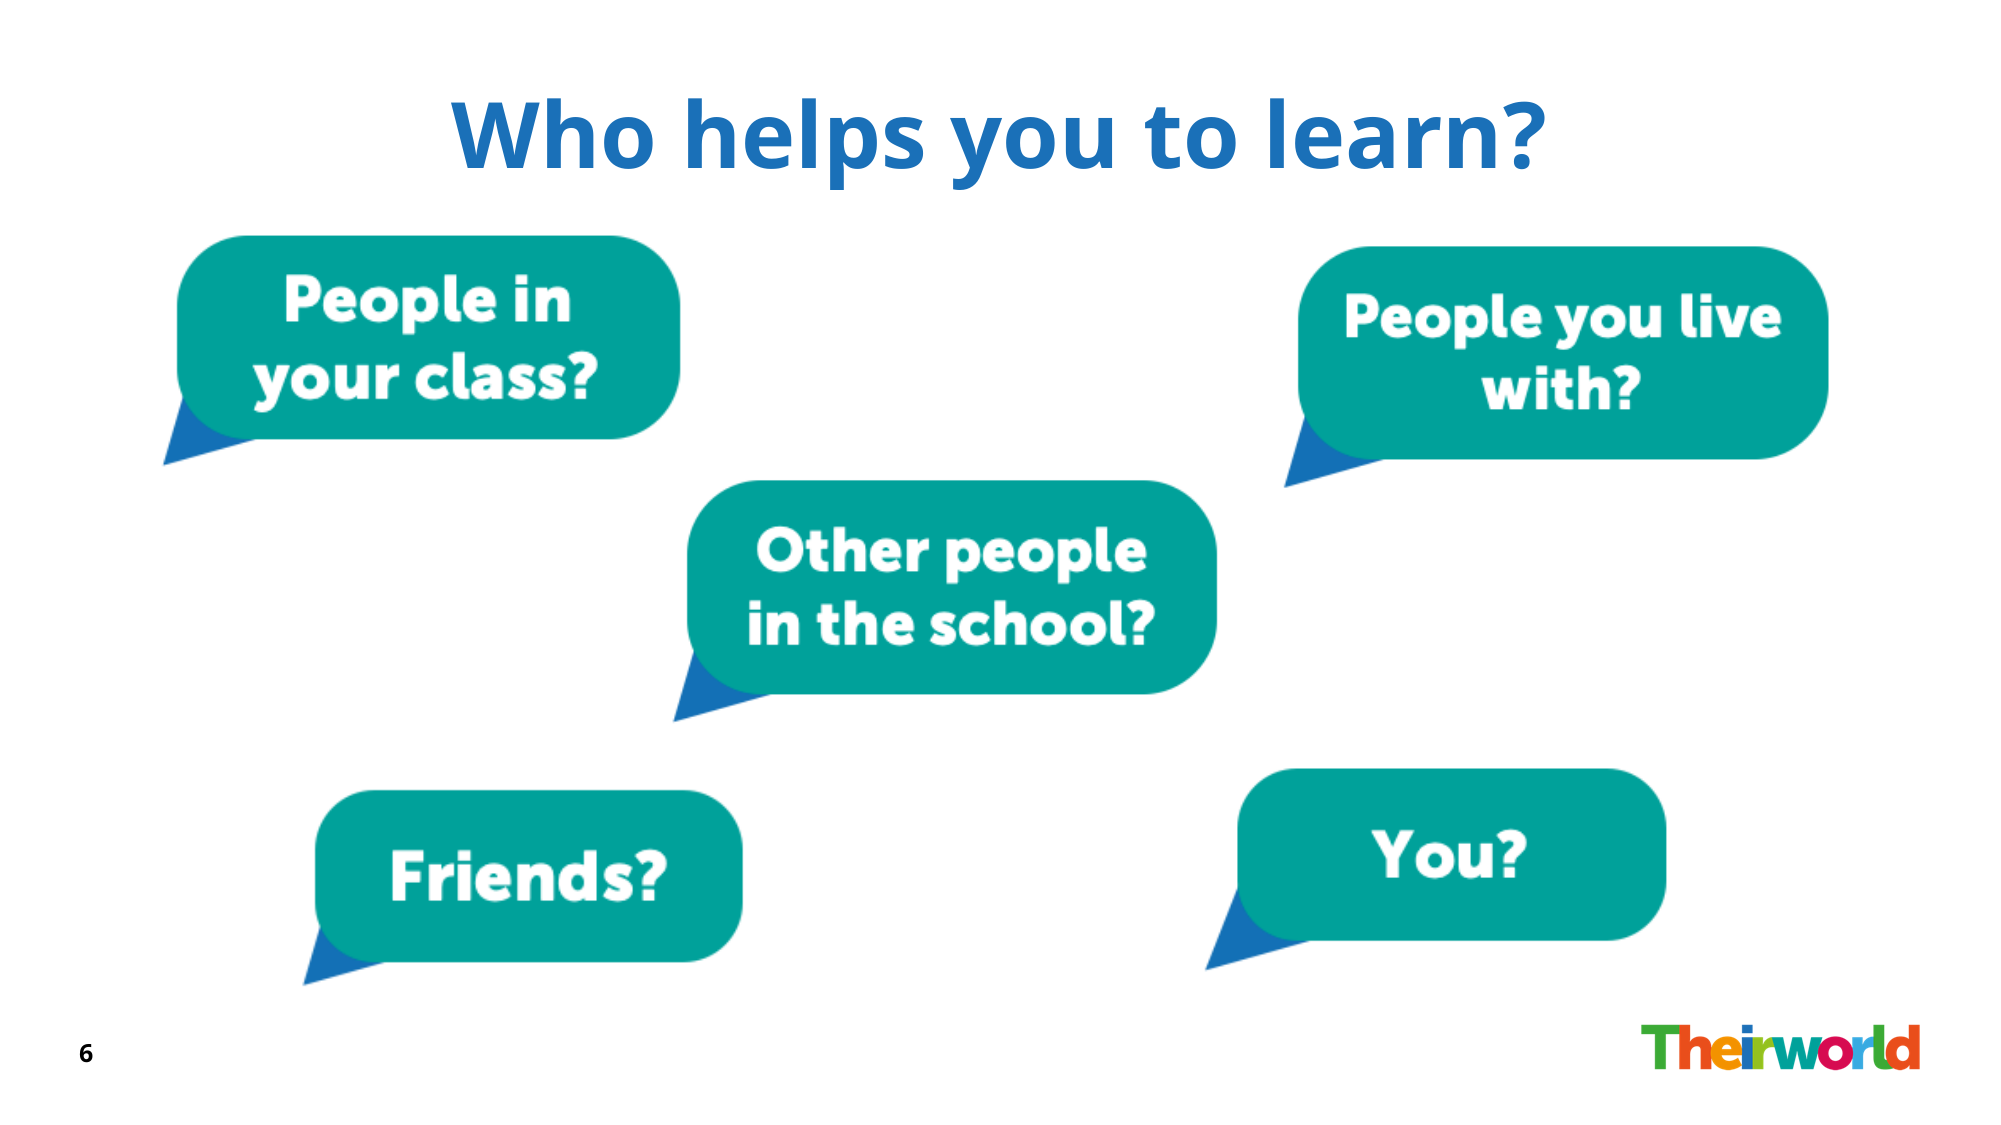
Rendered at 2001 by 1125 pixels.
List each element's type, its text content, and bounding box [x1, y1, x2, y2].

picture [1168, 745, 1699, 994]
picture [1264, 220, 1846, 502]
picture [1633, 1014, 1927, 1081]
picture [137, 204, 1230, 733]
slide_number 6 [79, 1023, 189, 1072]
picture [274, 767, 772, 1017]
title Who helps you to learn? [99, 44, 1900, 233]
